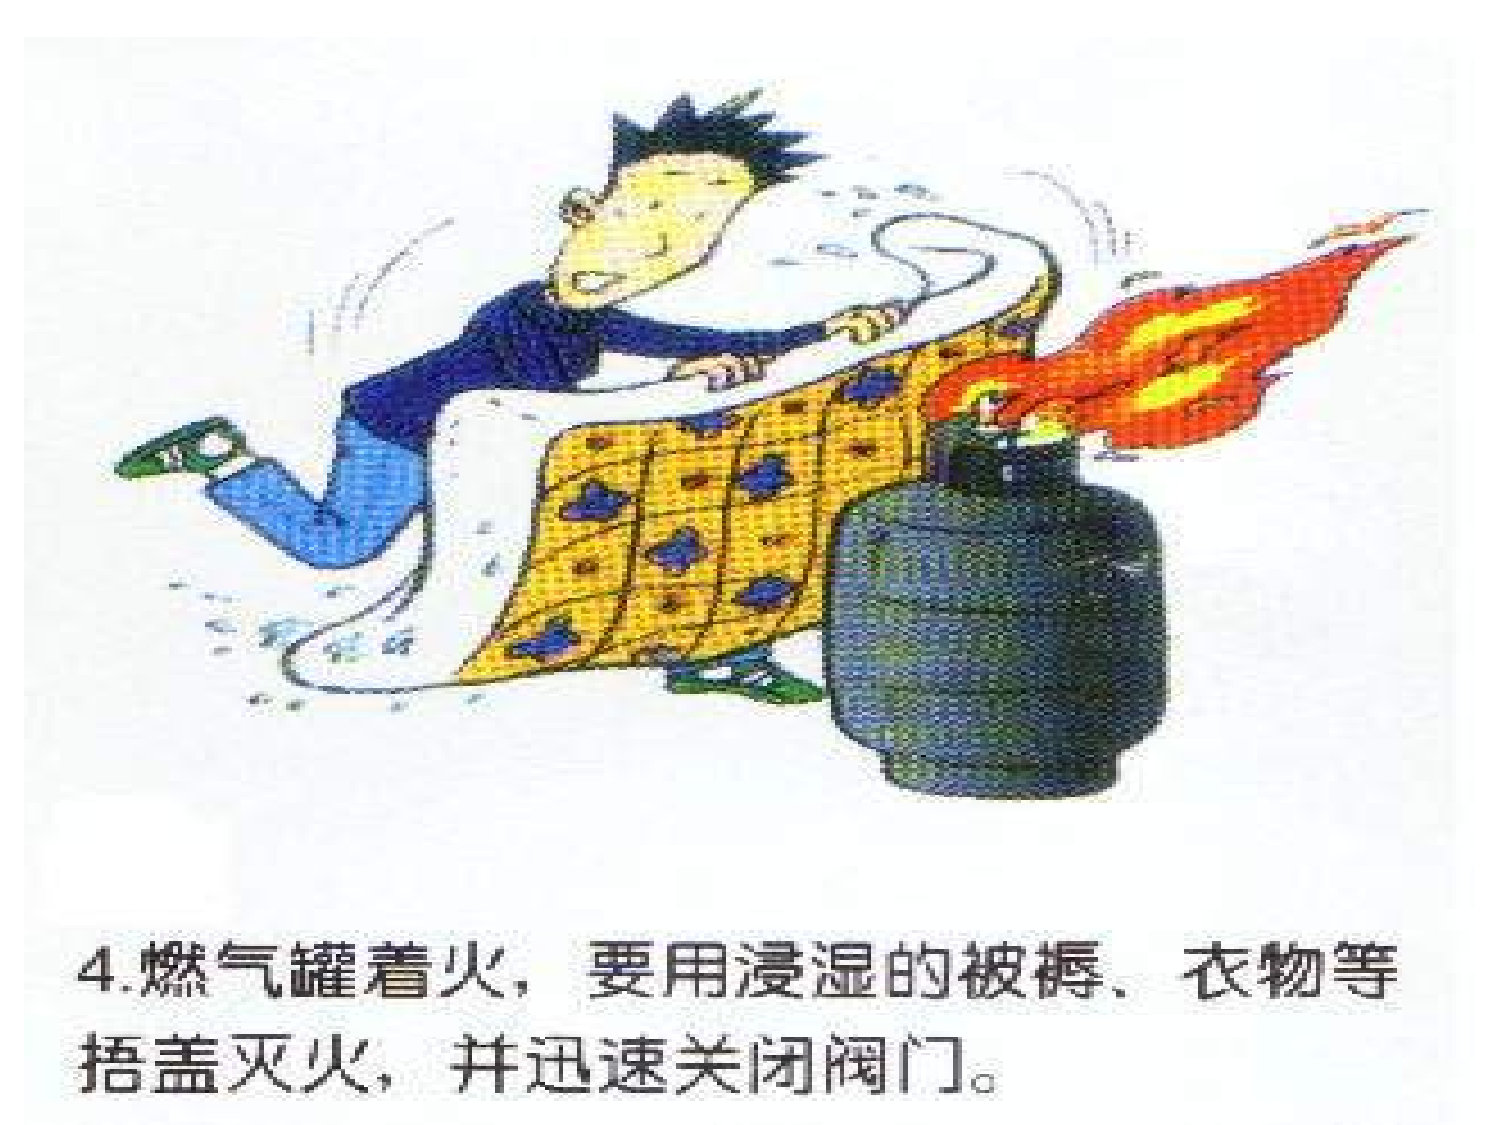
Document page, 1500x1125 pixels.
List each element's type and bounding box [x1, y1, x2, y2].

list [24, 37, 1476, 1125]
